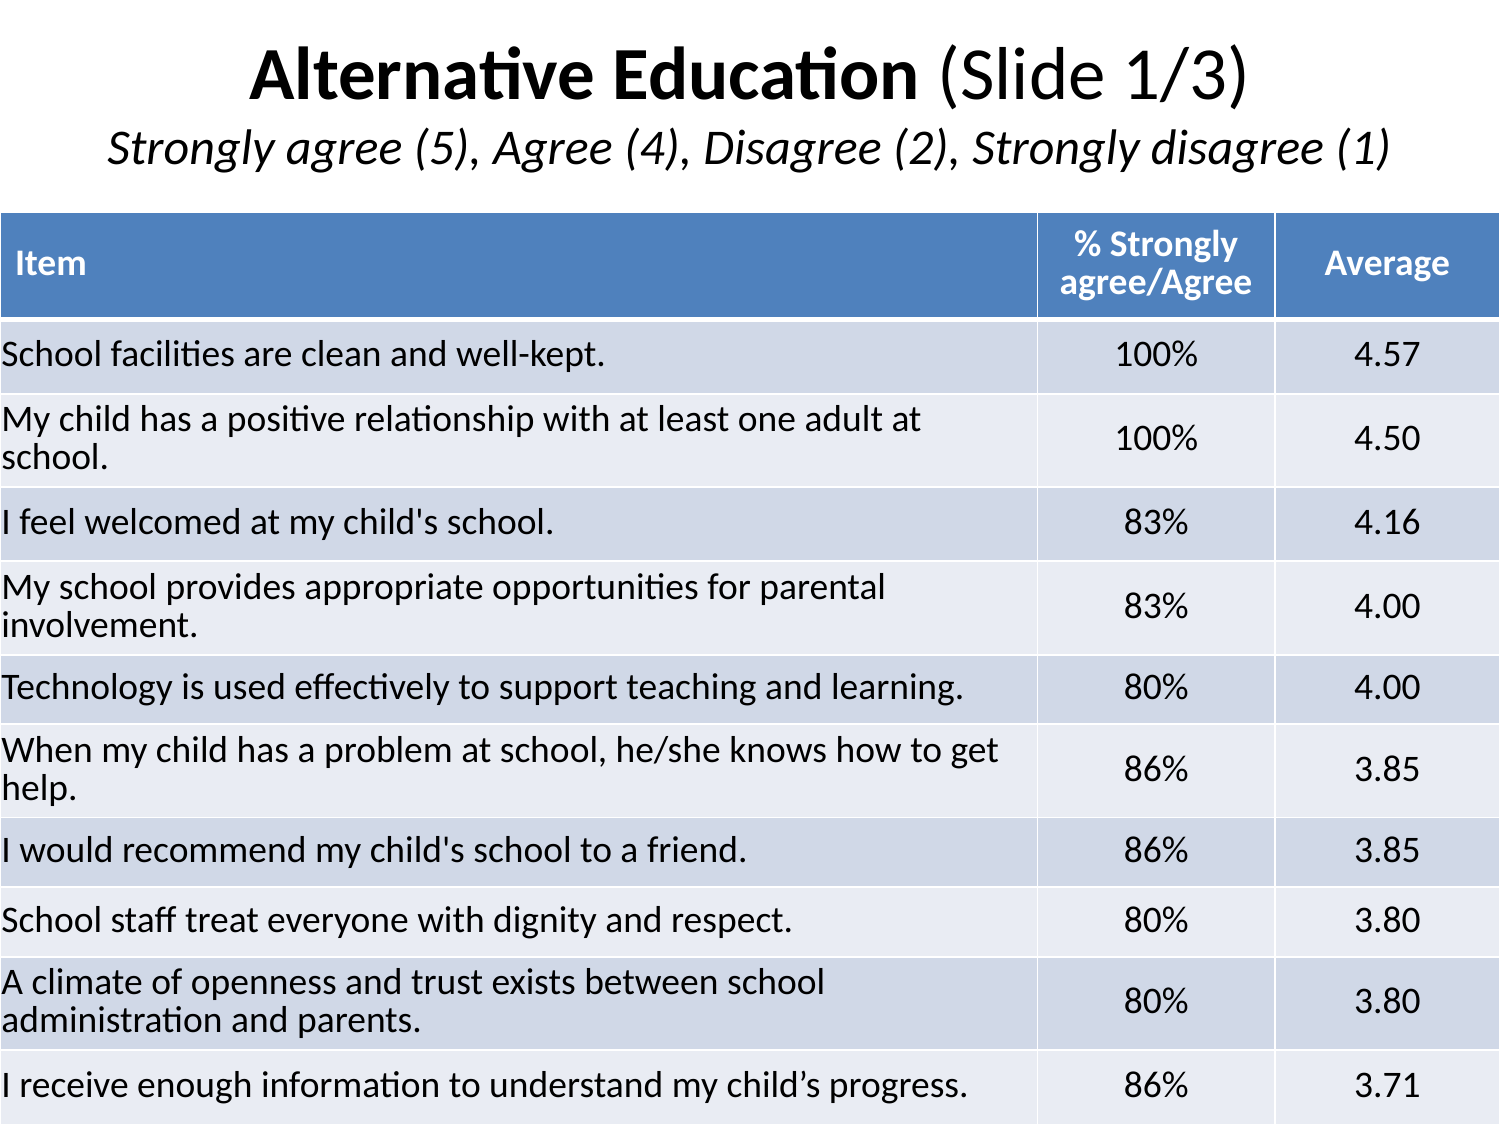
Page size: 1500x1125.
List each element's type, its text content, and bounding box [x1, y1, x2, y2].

table_cell 3.85 [1276, 725, 1499, 817]
table_cell 80% [1038, 888, 1274, 956]
table_cell 86% [1038, 1051, 1274, 1124]
table_cell 4.57 [1276, 322, 1499, 393]
table_cell 83% [1038, 488, 1274, 560]
table_cell School staff treat everyone with dignity and respect. [1, 888, 1037, 956]
table_cell 3.71 [1276, 1051, 1499, 1124]
table_cell A climate of openness and trust exists between school administration and parents. [1, 958, 1037, 1049]
table_header Average [1276, 213, 1499, 317]
table_cell 80% [1038, 958, 1274, 1049]
table_cell 100% [1038, 322, 1274, 393]
table_cell Technology is used effectively to support teaching and learning. [1, 656, 1037, 723]
table_header % Strongly agree/Agree [1038, 213, 1274, 317]
table_cell 86% [1038, 818, 1274, 886]
table_cell 3.80 [1276, 958, 1499, 1049]
table_cell I receive enough information to understand my child’s progress. [1, 1051, 1037, 1124]
table_cell 4.16 [1276, 488, 1499, 560]
table_cell My child has a positive relationship with at least one adult at school. [1, 395, 1037, 486]
table_cell My school provides appropriate opportunities for parental involvement. [1, 562, 1037, 654]
table_cell School facilities are clean and well-kept. [1, 322, 1037, 393]
table_cell 83% [1038, 562, 1274, 654]
table_cell 3.85 [1276, 818, 1499, 886]
table_cell 4.00 [1276, 656, 1499, 723]
table_cell When my child has a problem at school, he/she knows how to get help. [1, 725, 1037, 817]
title Alternative Education (Slide 1/3) Strongly agree (5), Agree (4), Disagree (2), Strongly disagree (1) [0, 0, 1500, 200]
table_cell 4.50 [1276, 395, 1499, 486]
table_cell 3.80 [1276, 888, 1499, 956]
table_cell I feel welcomed at my child's school. [1, 488, 1037, 560]
table_cell 80% [1038, 656, 1274, 723]
table_cell 100% [1038, 395, 1274, 486]
table_cell I would recommend my child's school to a friend. [1, 818, 1037, 886]
table_cell 4.00 [1276, 562, 1499, 654]
table_header Item [1, 213, 1037, 317]
table_cell 86% [1038, 725, 1274, 817]
